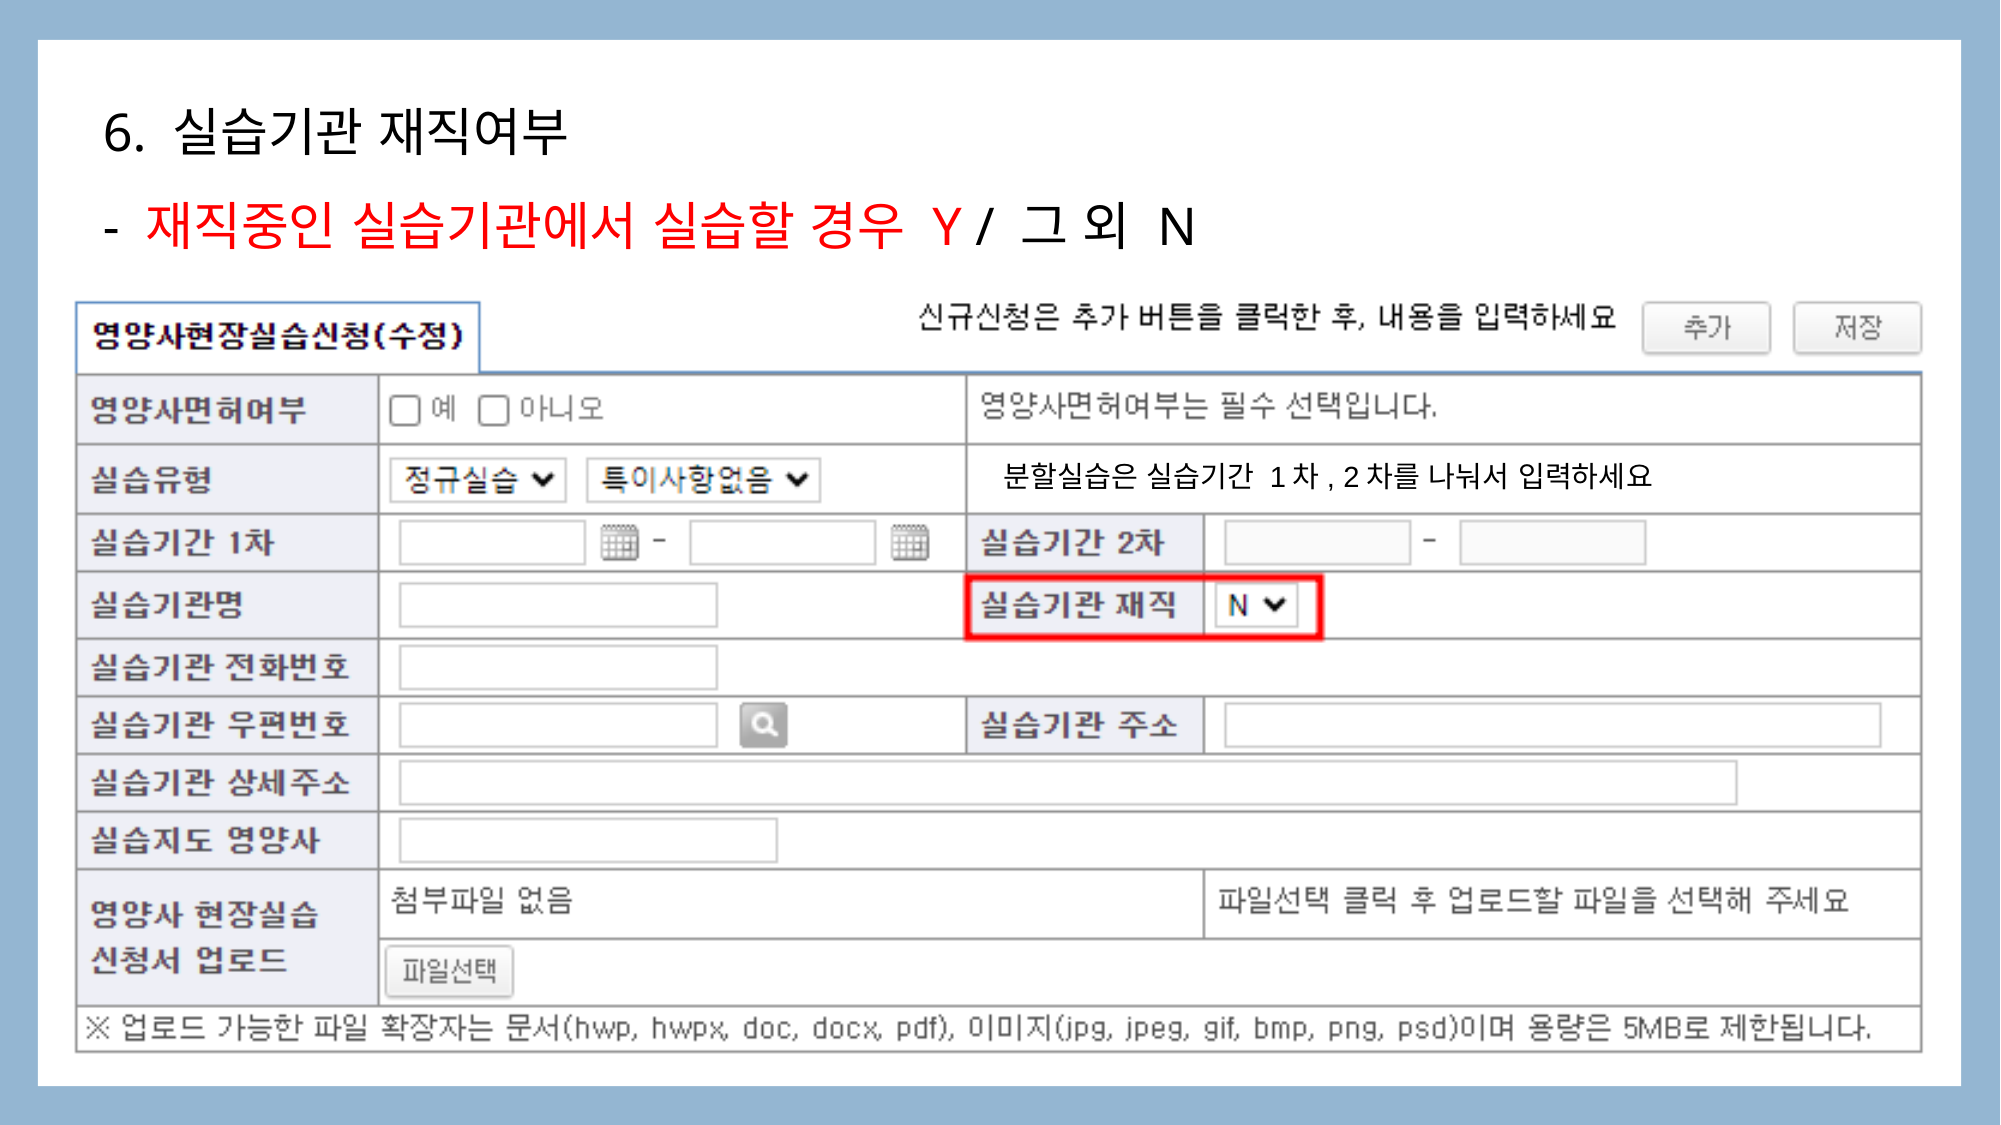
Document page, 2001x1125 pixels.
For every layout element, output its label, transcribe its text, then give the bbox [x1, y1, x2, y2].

text_box 6. 실습기관 재직여부 - 재직중인 실습기관에서 실습할 경우 Y / 그 외 N [88, 60, 1212, 263]
picture [58, 265, 1952, 1068]
